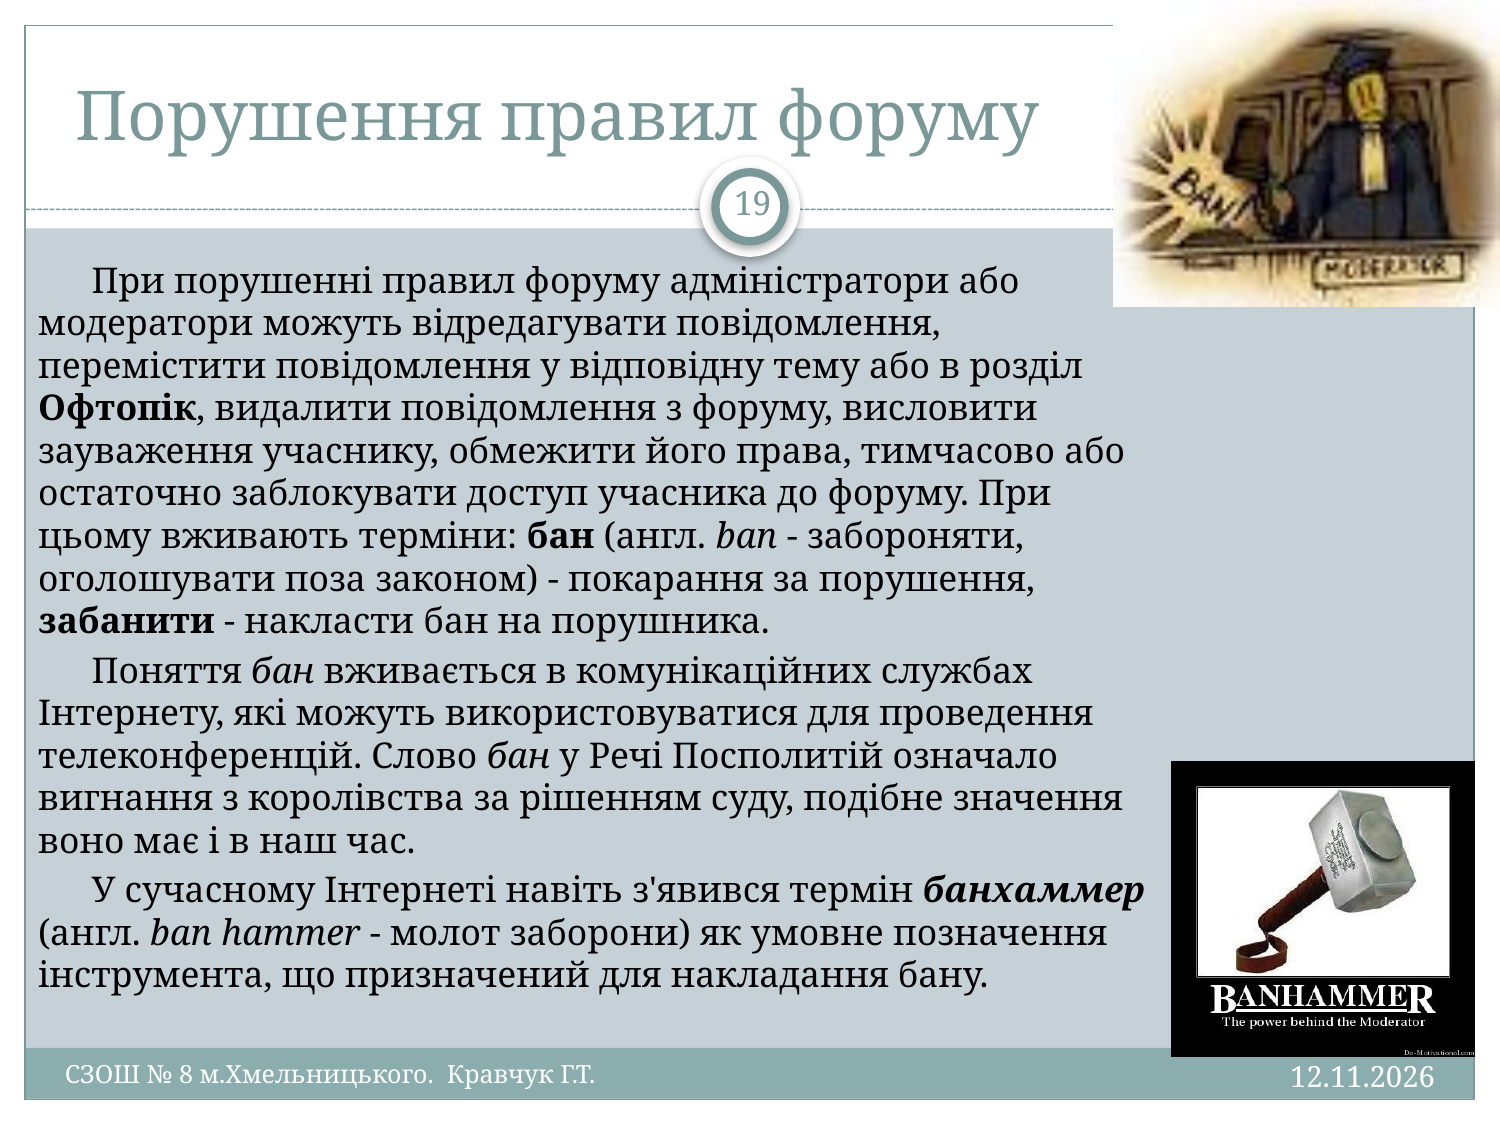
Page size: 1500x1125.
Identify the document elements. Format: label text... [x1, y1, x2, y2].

title Порушення правил форуму [49, 37, 1067, 162]
picture [1112, 0, 1500, 307]
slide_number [950, 1050, 1450, 1111]
footer СЗОШ № 8 м.Хмельницького. Кравчук Г.Т. [50, 1051, 638, 1112]
slide_number 19 [715, 168, 791, 241]
picture [1171, 761, 1476, 1058]
list При порушенні правил форуму адміністратори або модератори можуть відредагувати повідомлення, перемістити повідомлення у відповідну тему або в розділ Офтопік, видалити повідомлення з форуму, висловити зауваження учаснику, обмежити його права, тимчасово або остаточно заблокувати доступ учасника до форуму. При цьому вживають терміни: бан (англ. ban - забороняти, оголошувати поза законом) - покарання за порушення, забанити - накласти бан на порушника. Поняття бан вживається в комунікаційних службах Інтернету, які можуть використовуватися для проведення телеконференцій. Слово бан у Речі Посполитій означало вигнання з королівства за рішенням суду, подібне значення воно має і в наш час. У сучасному Інтернеті навіть з'явився термін банхаммер (англ. ban hammer - молот заборони) як умовне позначення інструмента, що призначений для накладання бану. [23, 250, 1172, 1043]
